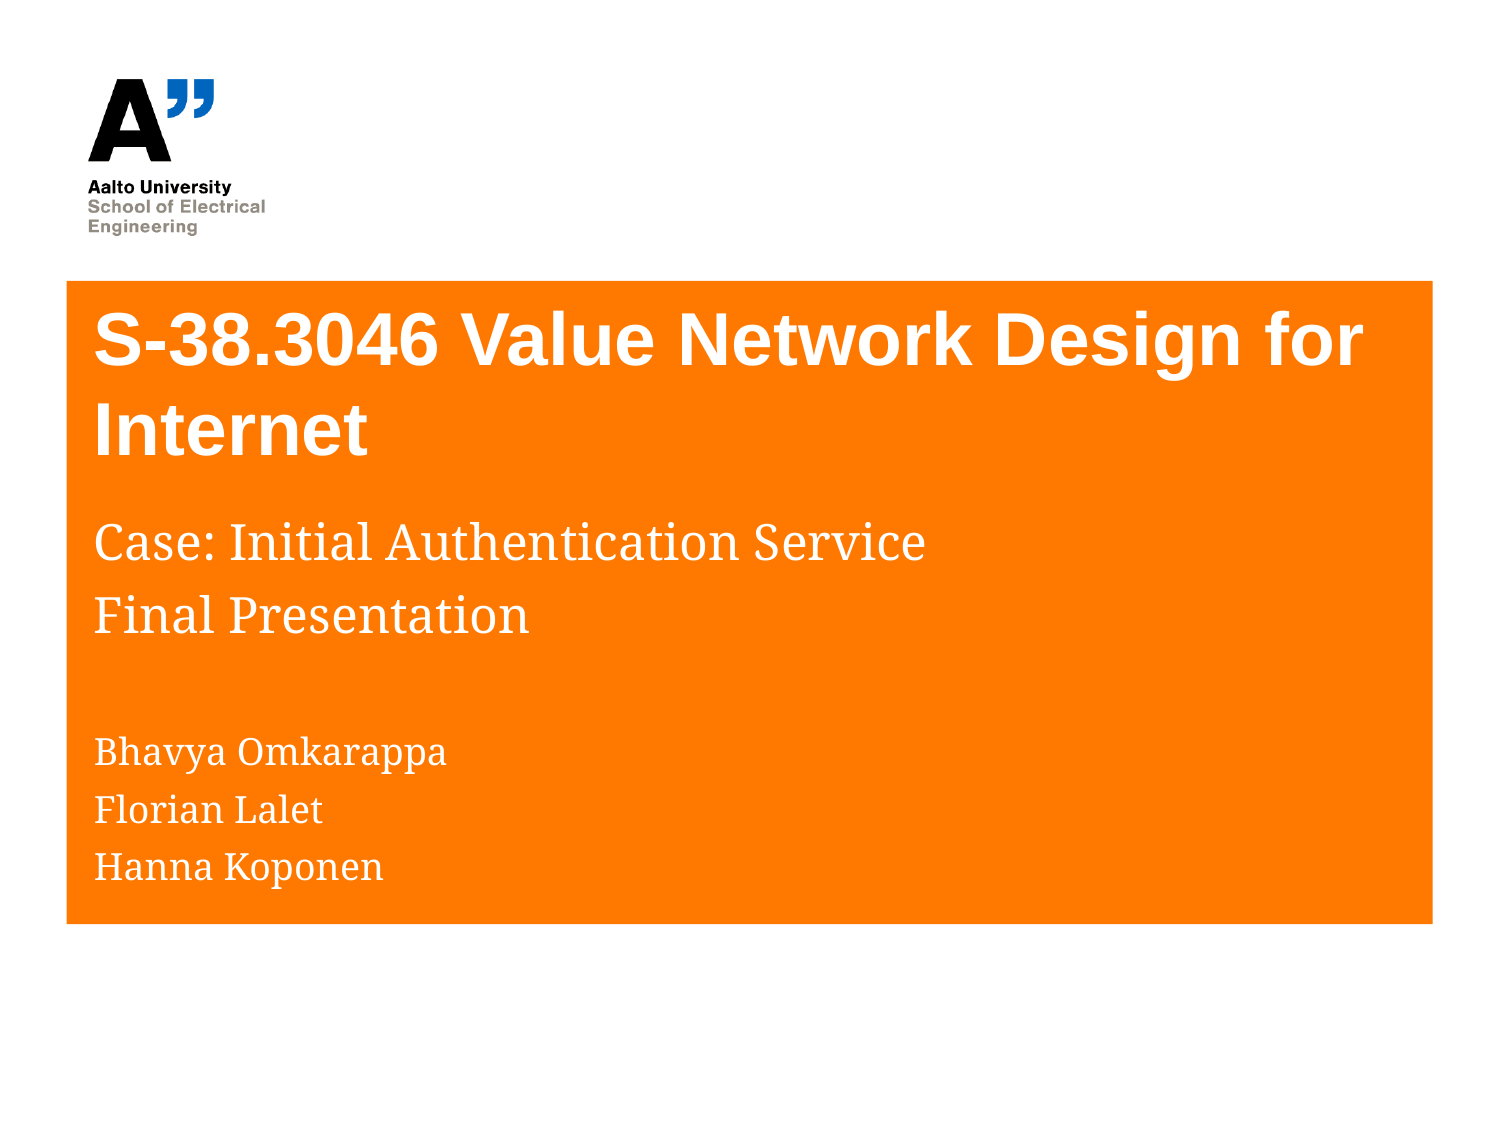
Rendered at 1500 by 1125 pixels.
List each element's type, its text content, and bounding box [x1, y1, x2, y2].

title S-38.3046 Value Network Design for Internet [94, 290, 1369, 510]
subtitle Case: Initial Authentication Service Final Presentation Bhavya Omkarappa Florian Lalet Hanna Koponen [94, 450, 1125, 900]
picture [4, 0, 348, 316]
